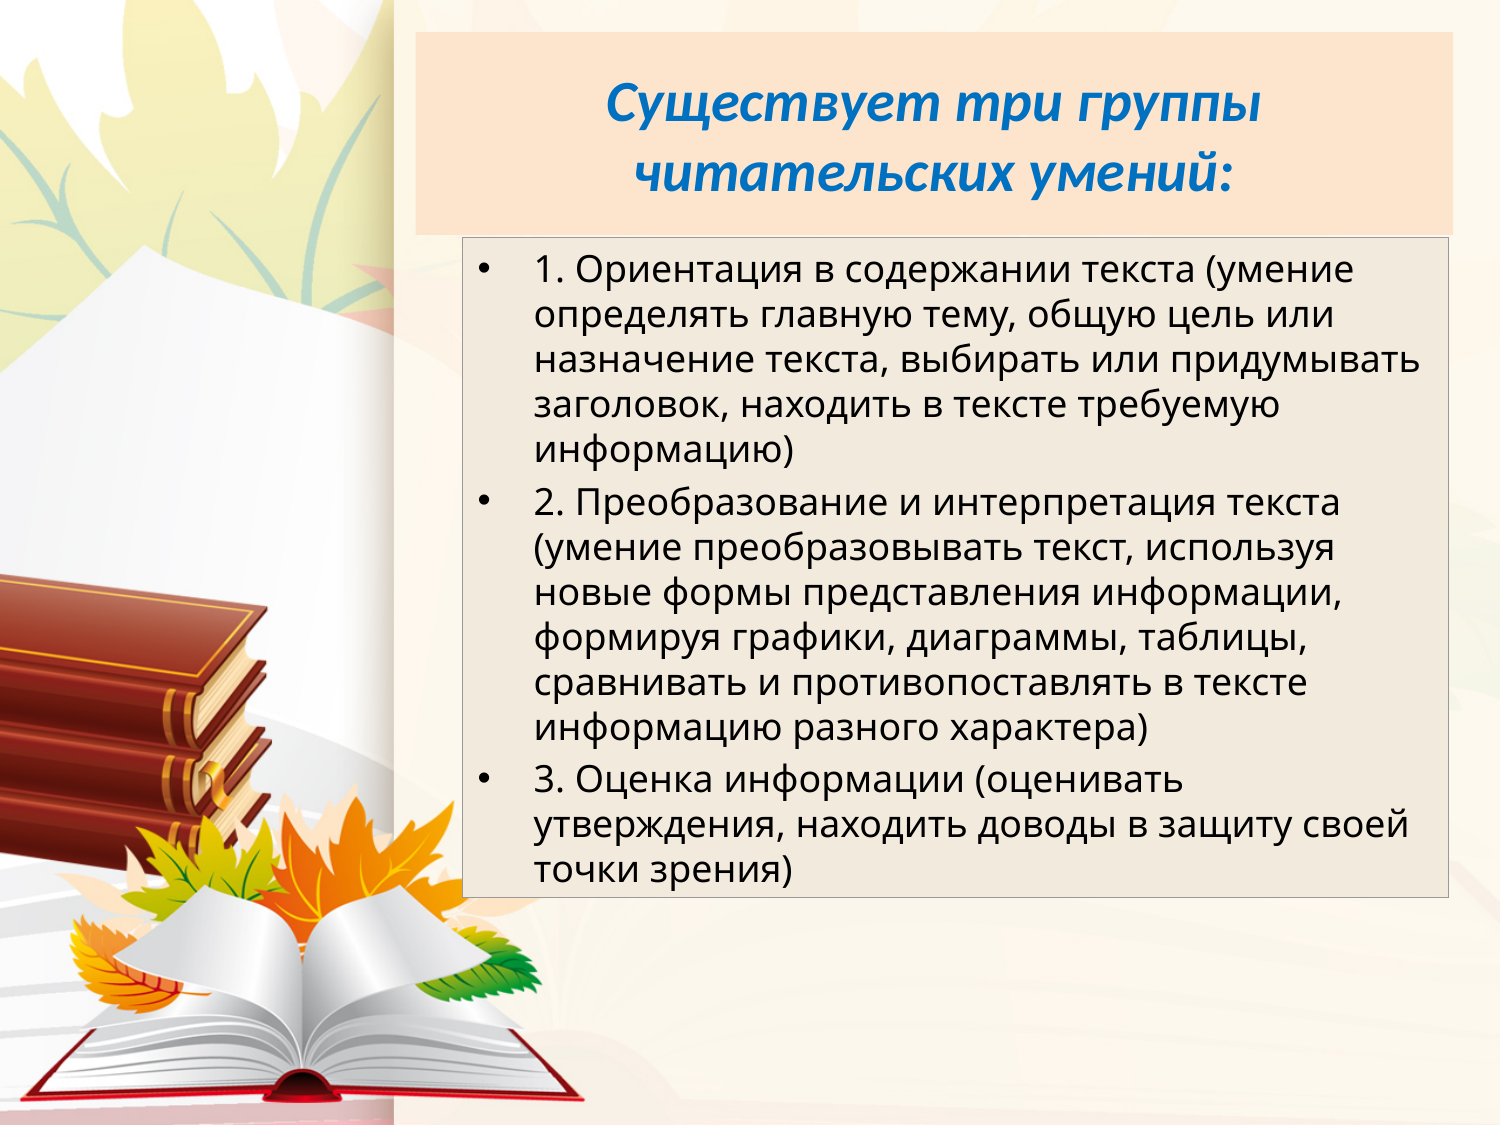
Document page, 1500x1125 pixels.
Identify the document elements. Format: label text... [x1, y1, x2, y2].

picture [0, 0, 1500, 1125]
title Существует три группы читательских умений: [415, 32, 1454, 235]
list 1. Ориентация в содержании текста (умение определять главную тему, общую цель или назначение текста, выбирать или придумывать заголовок, находить в тексте требуемую информацию) 2. Преобразование и интерпретация текста (умение преобразовывать текст, используя новые формы представления информации, формируя графики, диаграммы, таблицы, сравнивать и противопоставлять в тексте информацию разного характера) 3. Оценка информации (оценивать утверждения, находить доводы в защиту своей точки зрения) [462, 237, 1449, 898]
